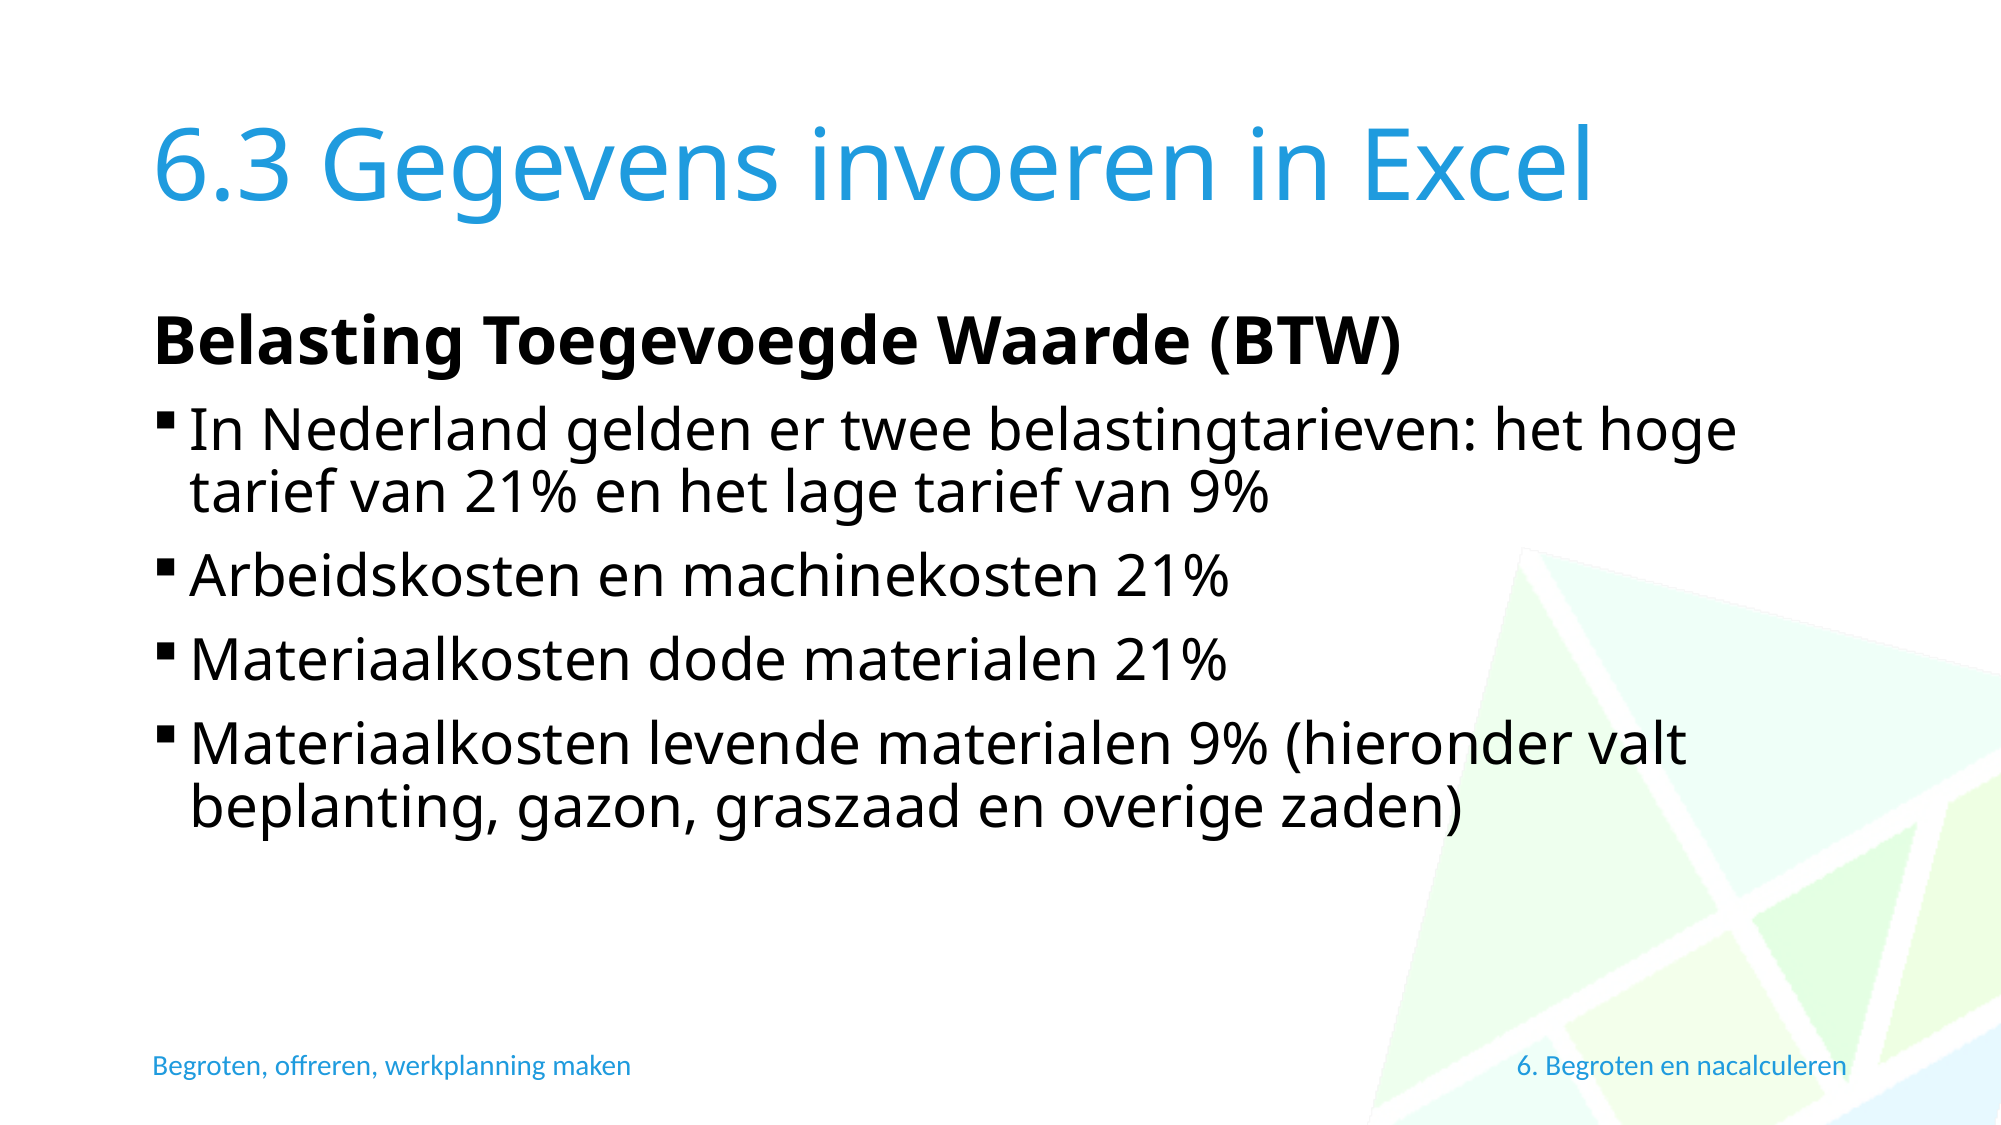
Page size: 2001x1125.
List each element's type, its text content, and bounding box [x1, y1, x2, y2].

list Begroten, offreren, werkplanning maken [137, 1042, 658, 1087]
title 6.3 Gegevens invoeren in Excel [137, 59, 1863, 278]
list Belasting Toegevoegde Waarde (BTW) In Nederland gelden er twee belastingtarieven: het hoge tarief van 21% en het lage tarief van 9% Arbeidskosten en machinekosten 21% Materiaalkosten dode materialen 21% Materiaalkosten levende materialen 9% (hieronder valt beplanting, gazon, graszaad en overige zaden) [137, 299, 1863, 1014]
list 6. Begroten en nacalculeren [1412, 1042, 1863, 1103]
